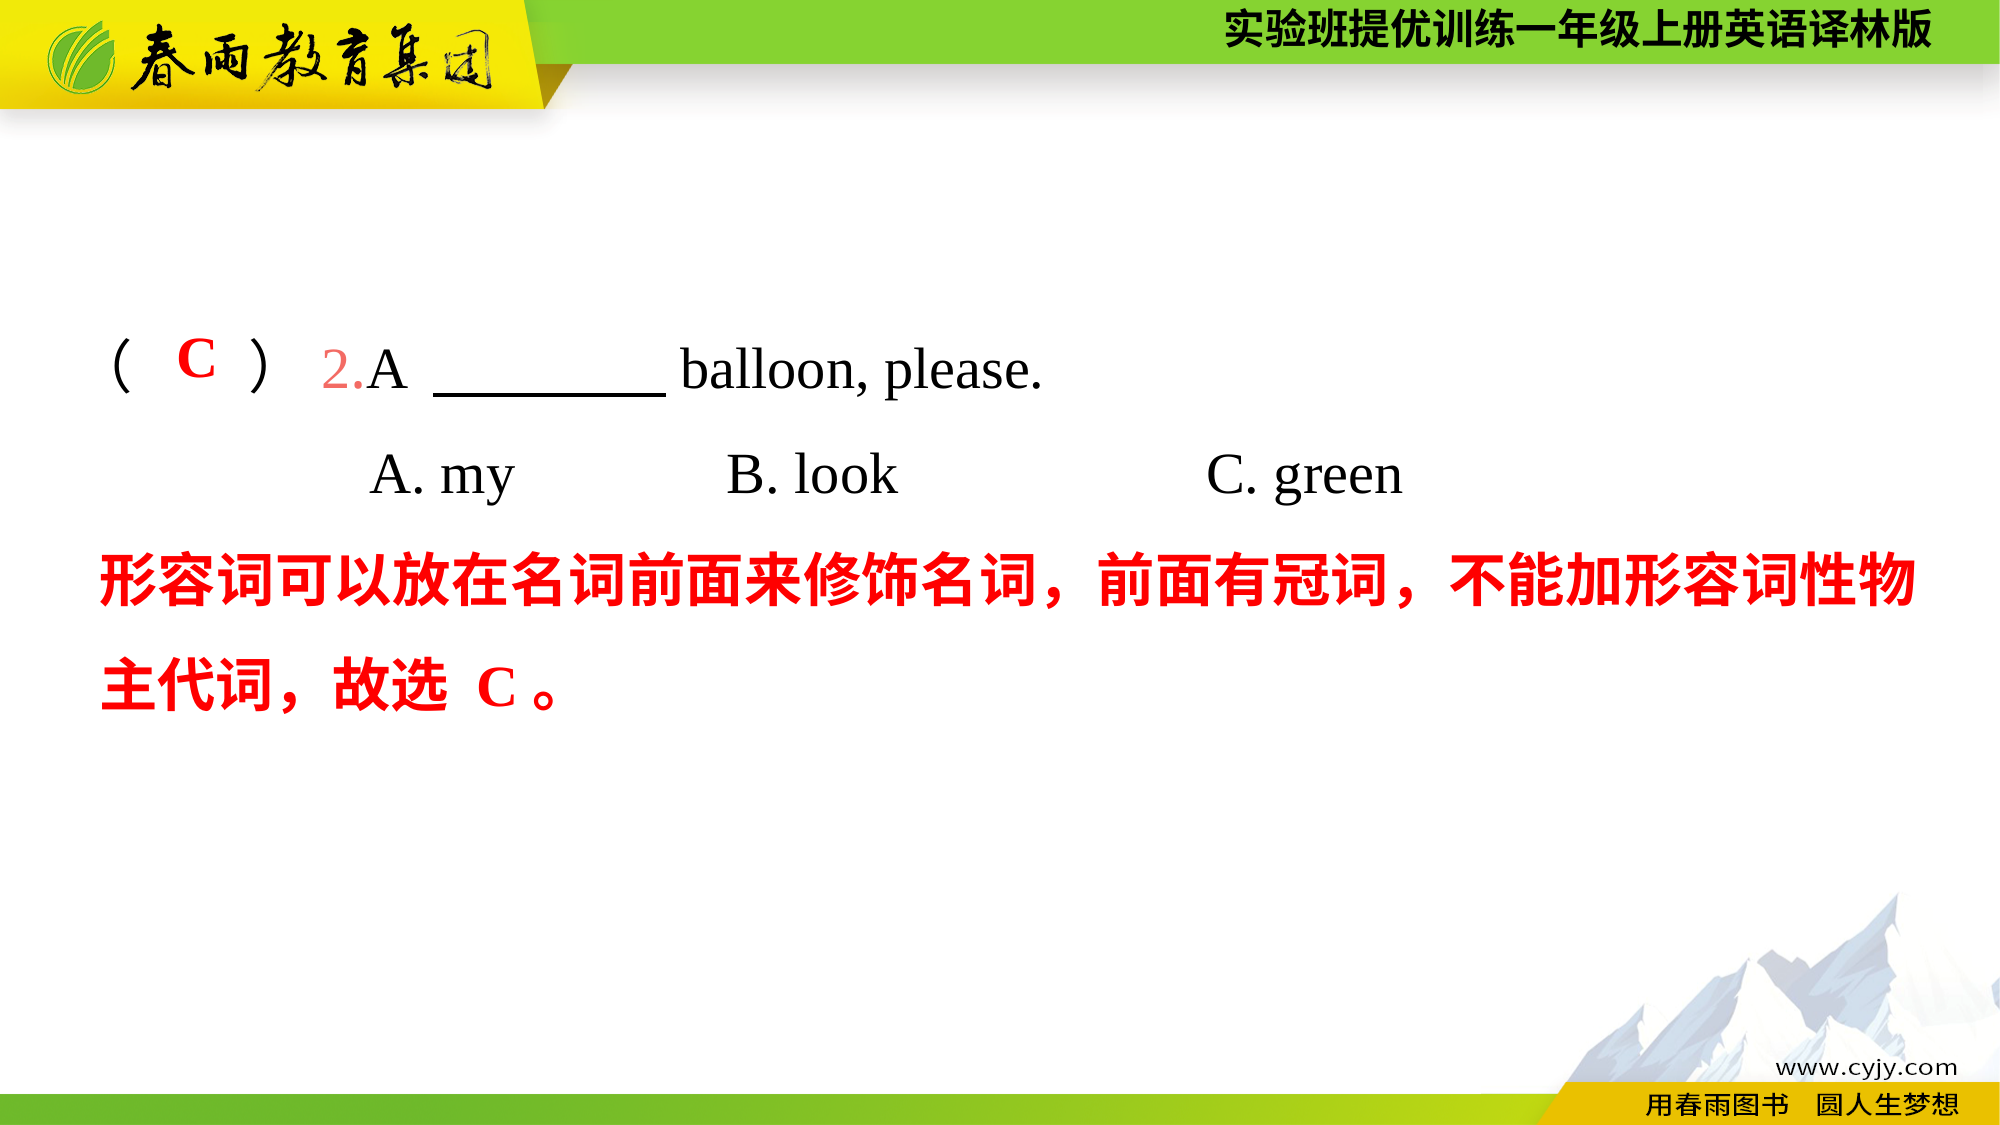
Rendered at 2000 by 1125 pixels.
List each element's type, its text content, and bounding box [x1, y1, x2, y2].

list （ ）2.A balloon, please. A. my B. look C. green [59, 287, 1944, 515]
text_box 形容词可以放在名词前面来修饰名词，前面有冠词，不能加形容词性物主代词，故选 C。 [84, 500, 1933, 726]
text_box C [161, 311, 234, 396]
picture [0, 0, 2000, 1125]
